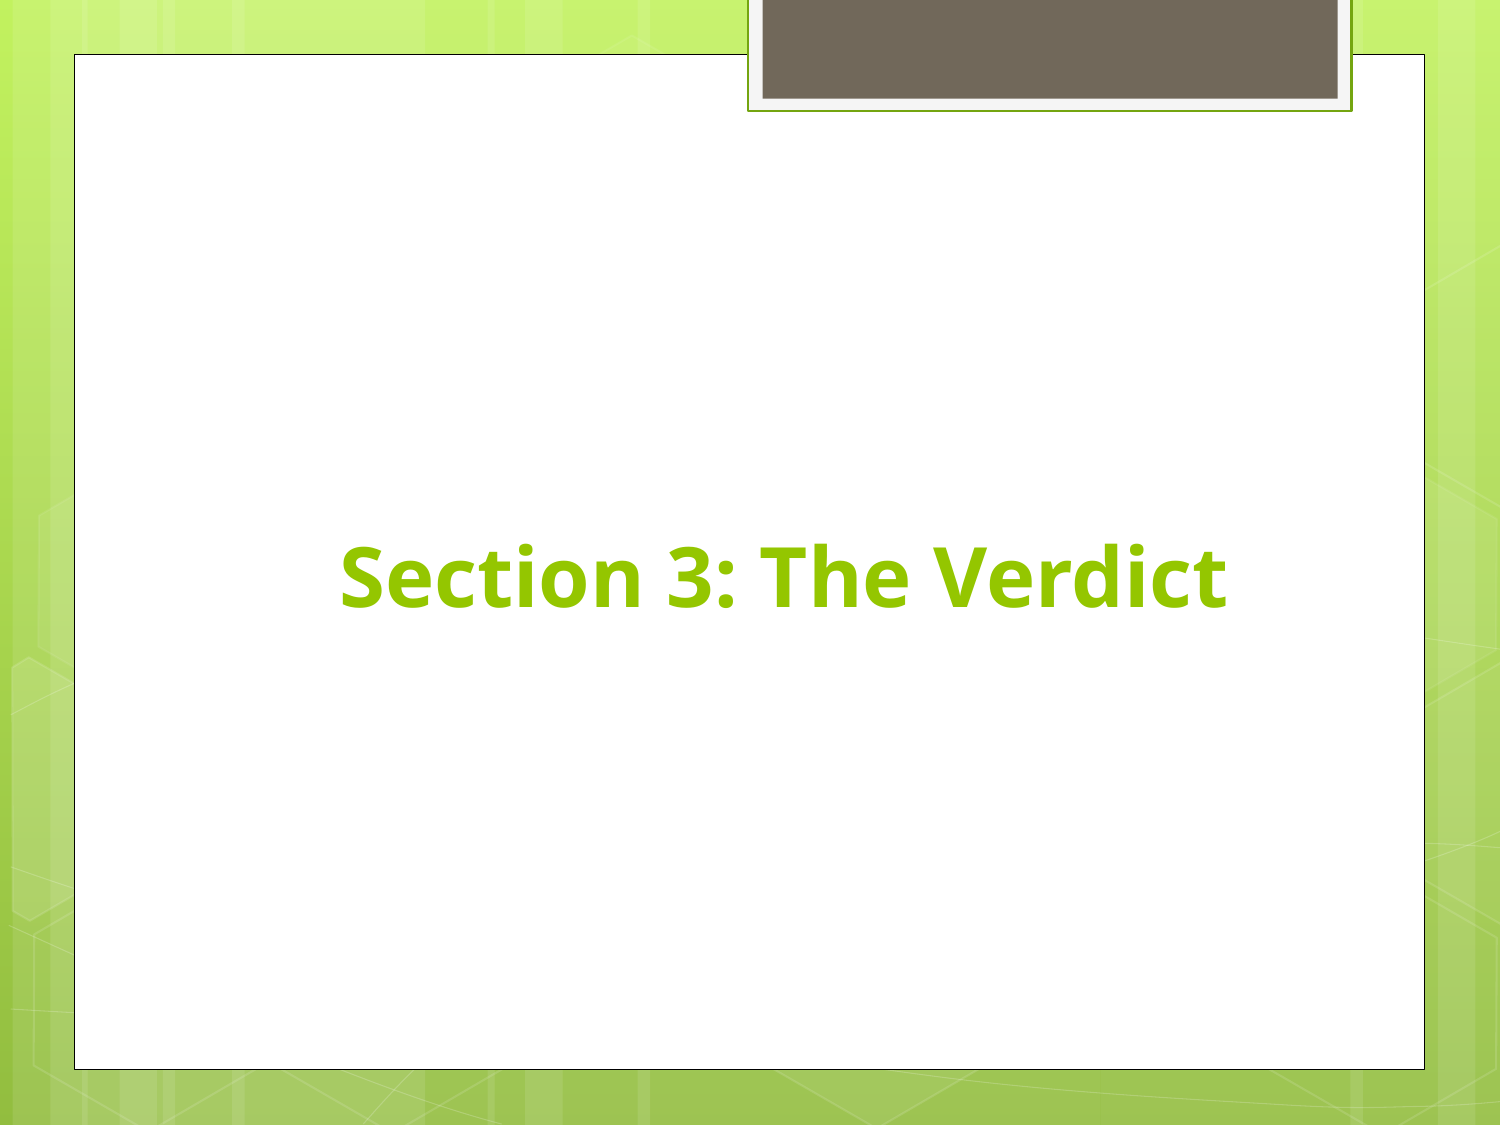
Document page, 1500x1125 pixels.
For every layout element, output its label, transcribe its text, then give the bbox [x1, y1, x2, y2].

title Section 3: The Verdict [324, 444, 1478, 632]
